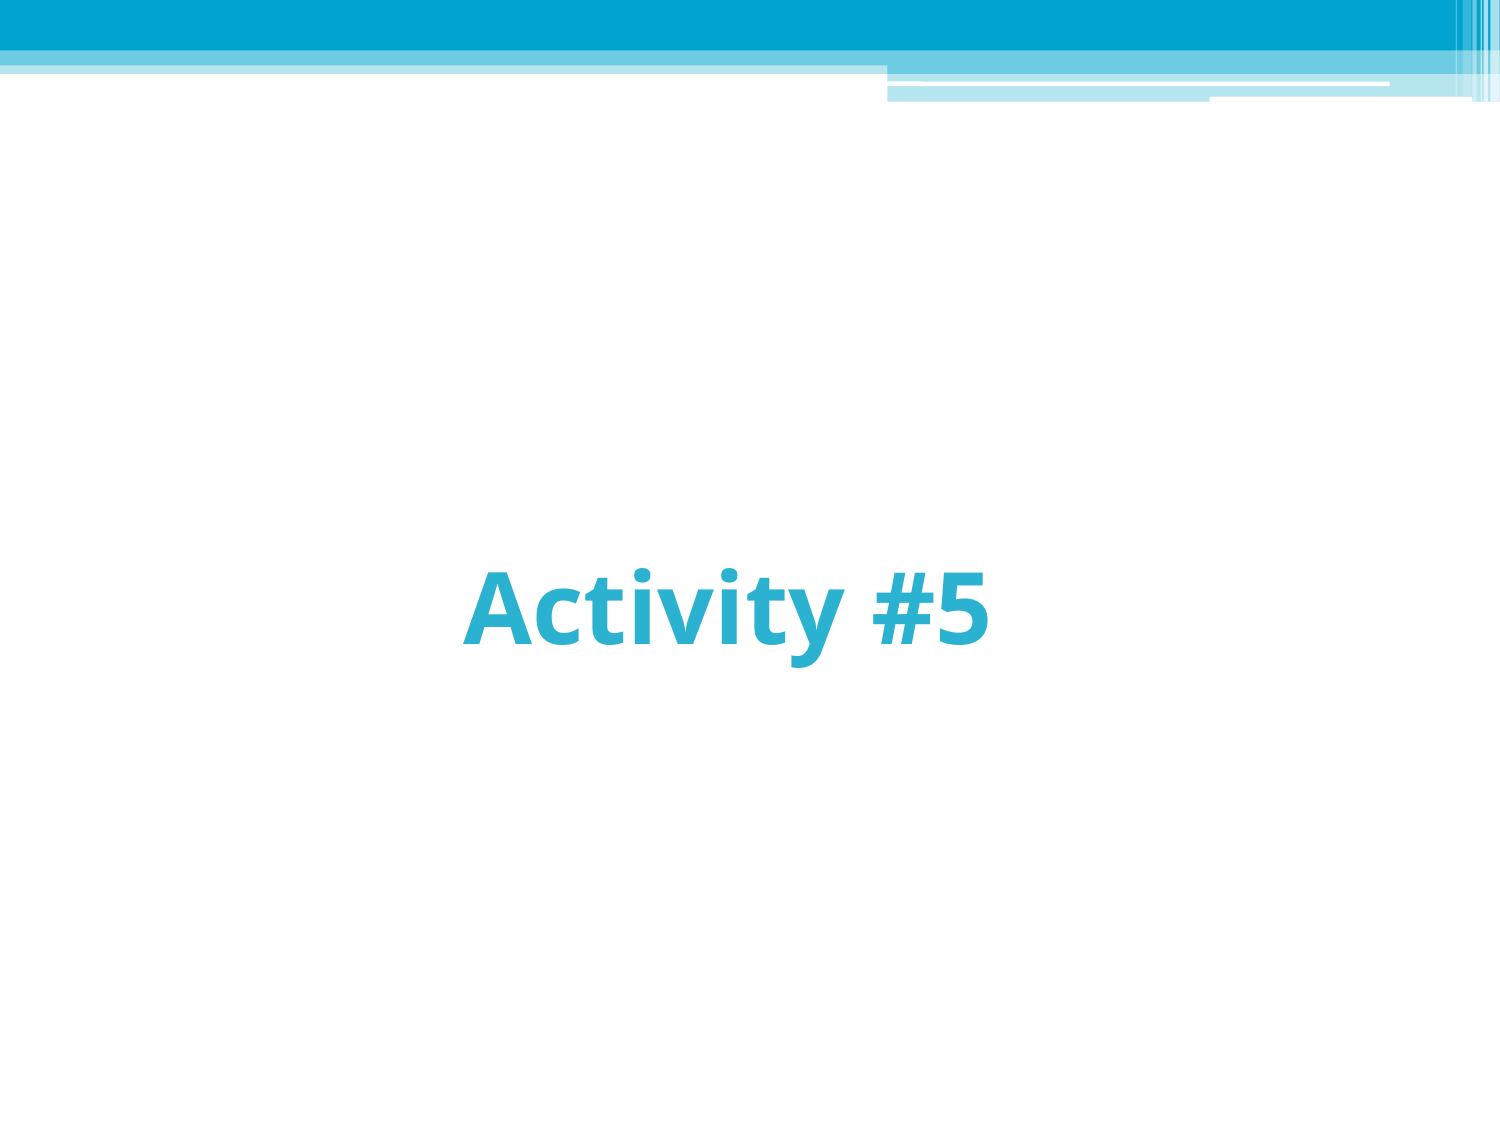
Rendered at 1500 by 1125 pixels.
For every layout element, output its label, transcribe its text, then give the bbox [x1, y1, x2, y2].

list Activity #5 [50, 412, 1400, 788]
